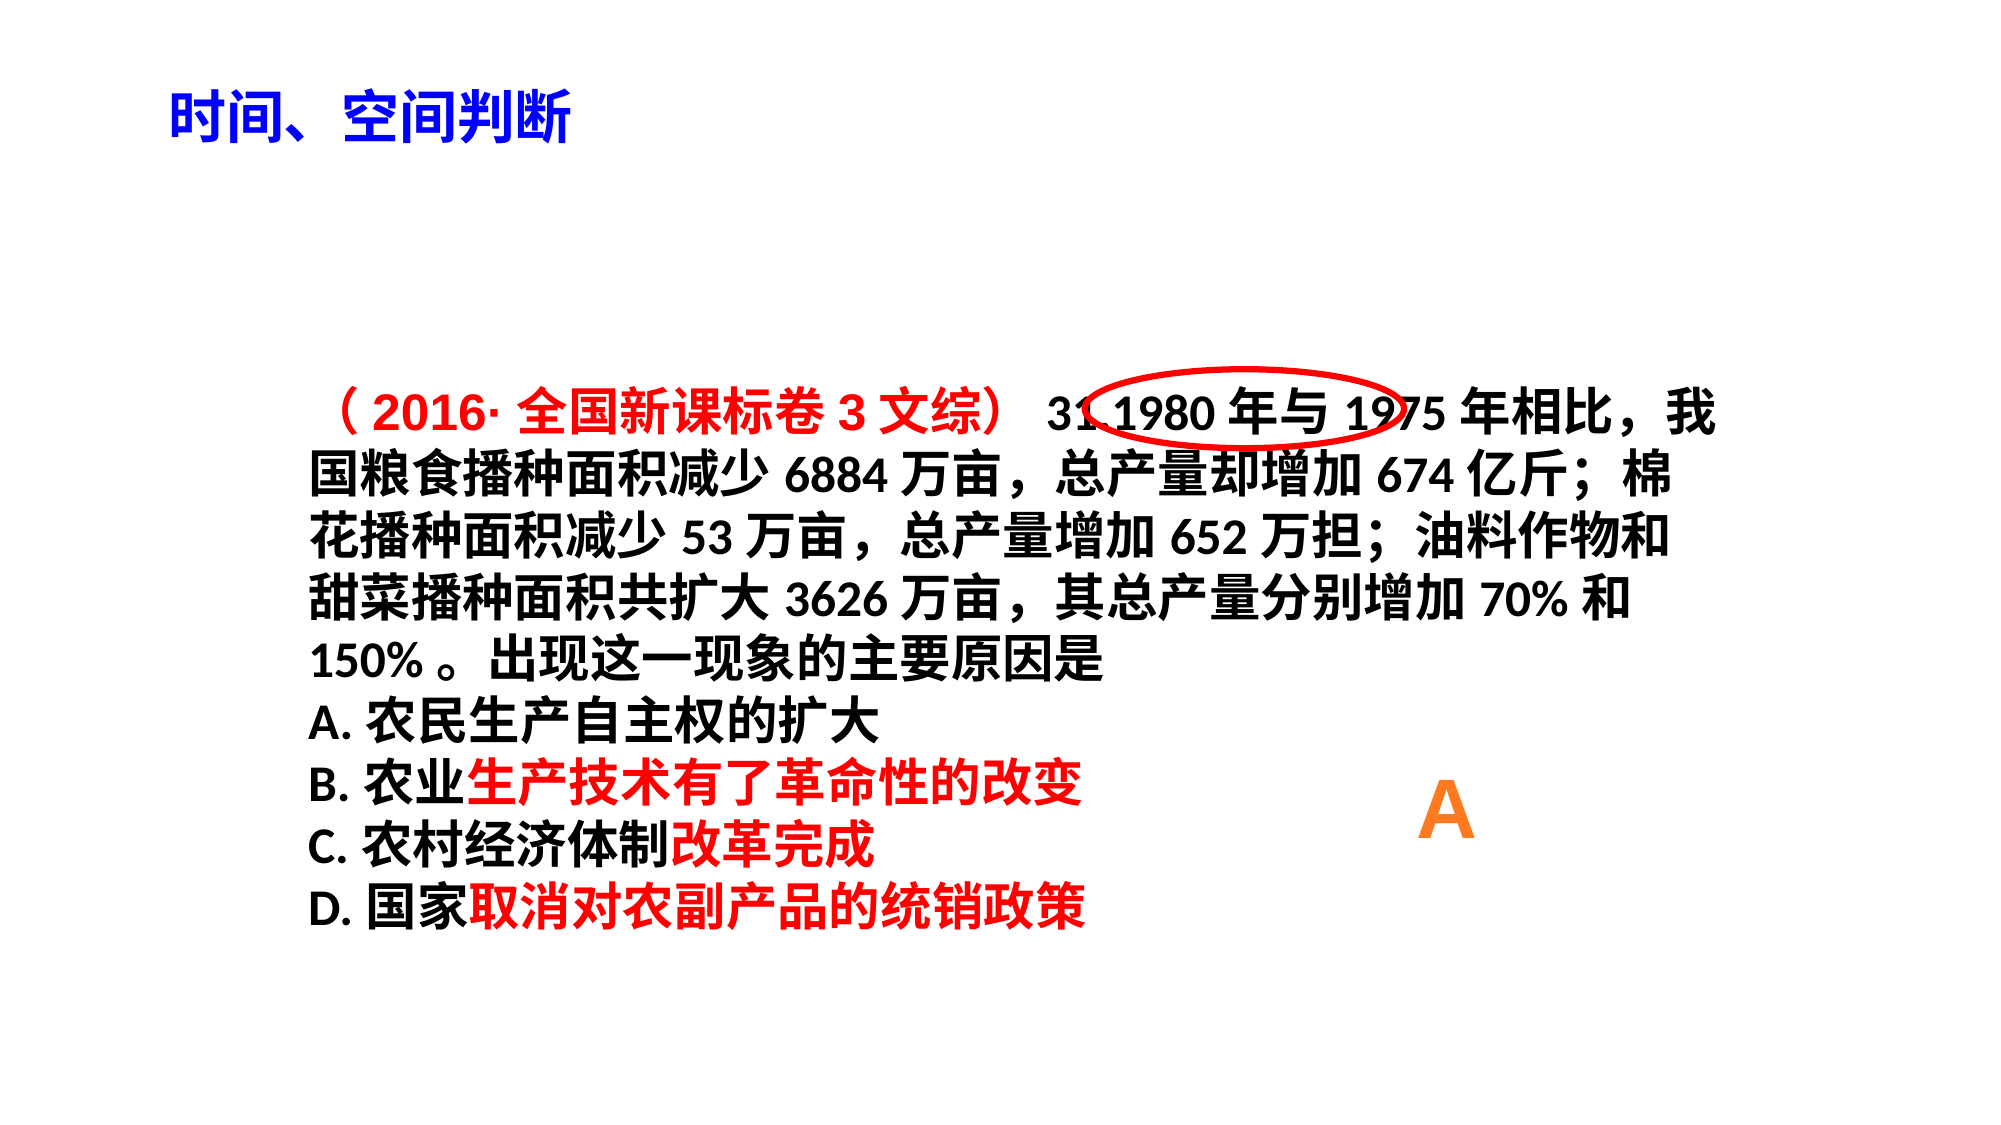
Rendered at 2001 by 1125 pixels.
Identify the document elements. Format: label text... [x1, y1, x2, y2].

text_box A [1404, 748, 1489, 862]
text_box 时间、空间判断 [156, 75, 715, 226]
text_box [1083, 368, 1406, 450]
text_box （2016·全国新课标卷3文综）31.1980年与1975年相比，我国粮食播种面积减少6884万亩，总产量却增加674亿斤；棉花播种面积减少53万亩，总产量增加652万担；油料作物和甜菜播种面积共扩大3626万亩，其总产量分别增加70%和150%。出现这一现象的主要原因是 A.农民生产自主权的扩大 B.农业生产技术有了革命性的改变 C.农村经济体制改革完成 D.国家取消对农副产品的统销政策 [296, 373, 1735, 942]
